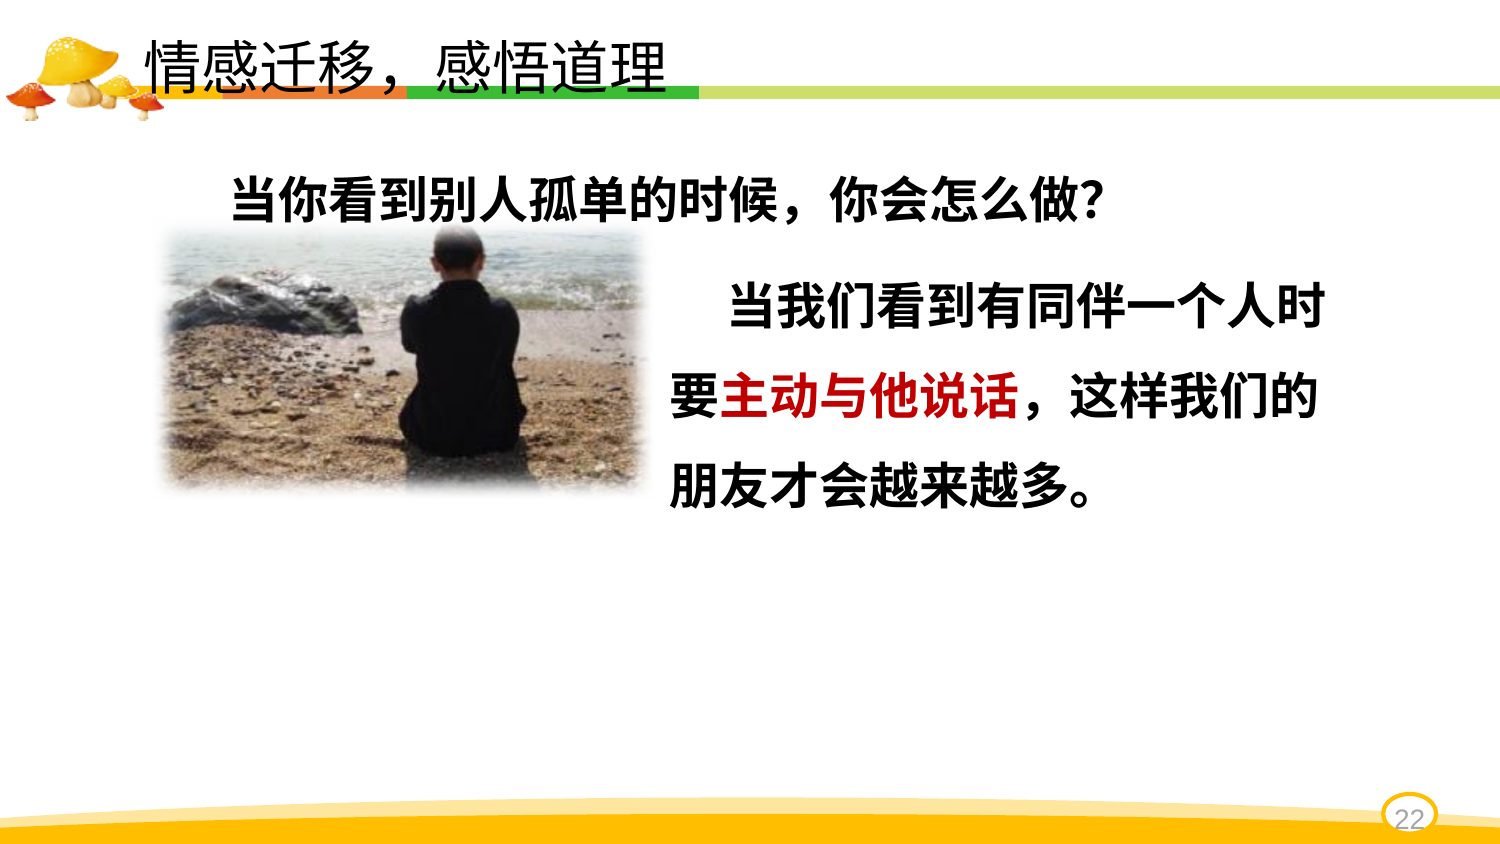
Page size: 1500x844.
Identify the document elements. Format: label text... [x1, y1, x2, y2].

text_box 当你看到别人孤单的时候，你会怎么做？ [134, 130, 1345, 236]
text_box 当我们看到有同伴一个人时要主动与他说话，这样我们的朋友才会越来越多。 [654, 237, 1384, 523]
text_box 情感迁移，感悟道理 [128, 23, 683, 109]
picture [151, 216, 655, 500]
picture [6, 37, 164, 121]
